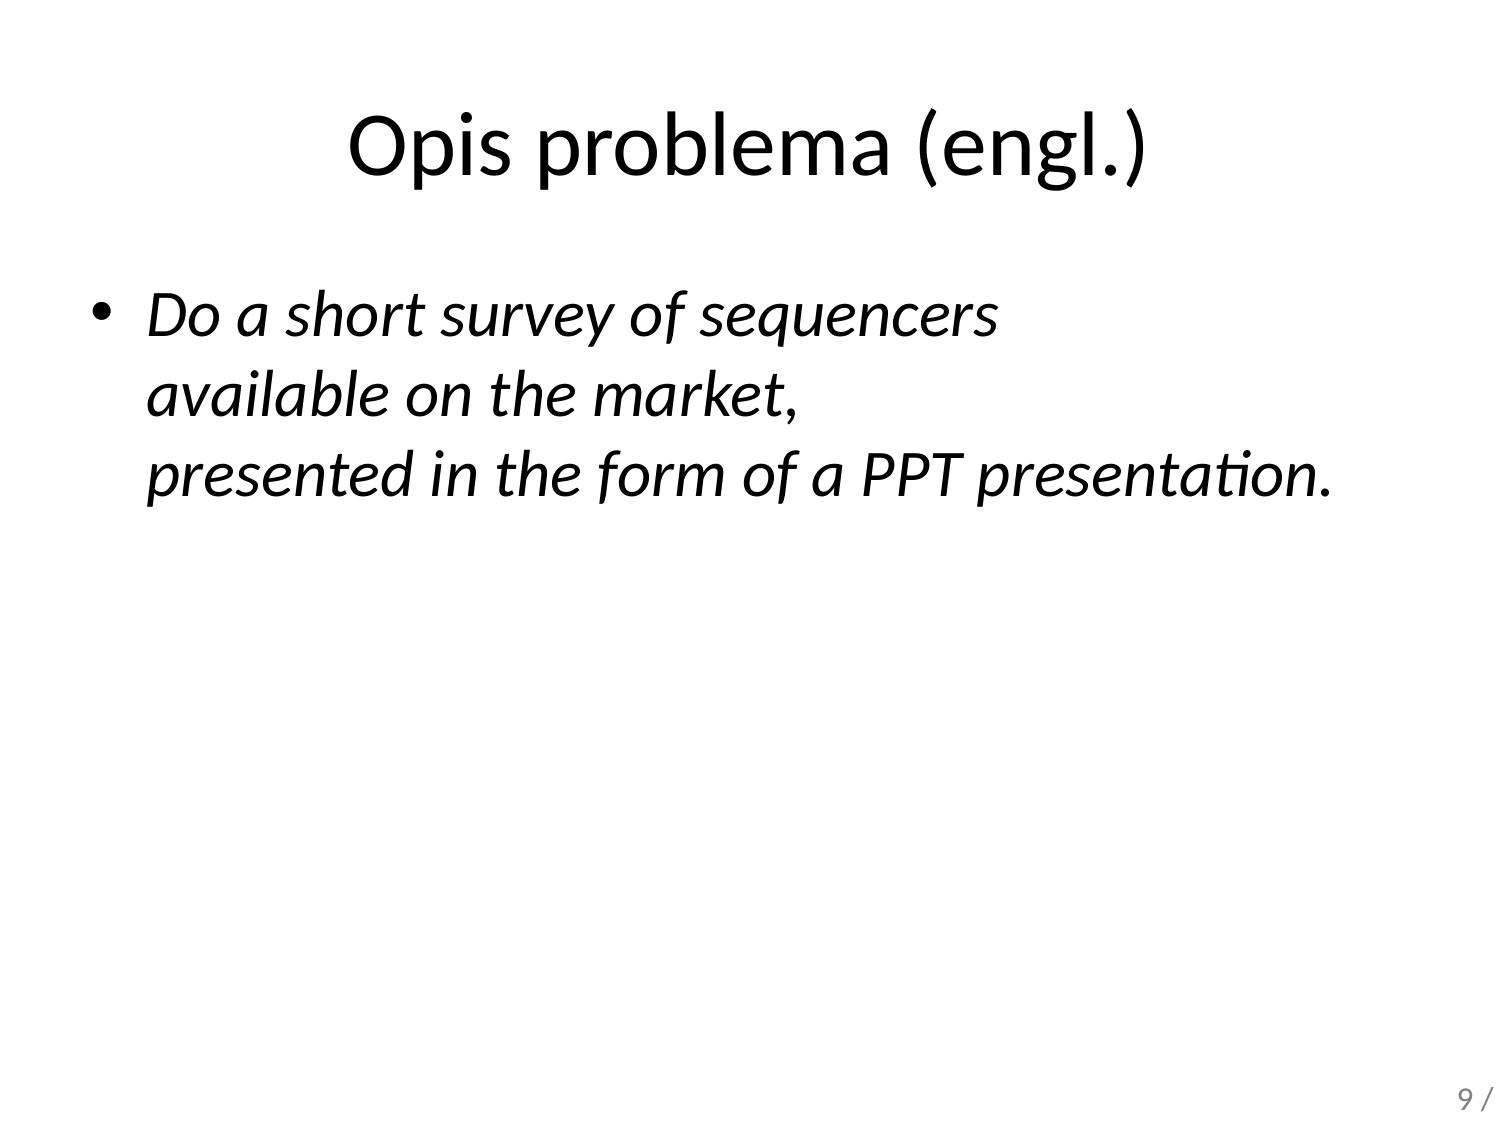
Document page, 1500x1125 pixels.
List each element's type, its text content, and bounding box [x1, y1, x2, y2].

title Opis problema (engl.) [75, 45, 1425, 233]
list Do a short survey of sequencers available on the market, presented in the form of a PPT presentation. [75, 262, 1425, 1005]
